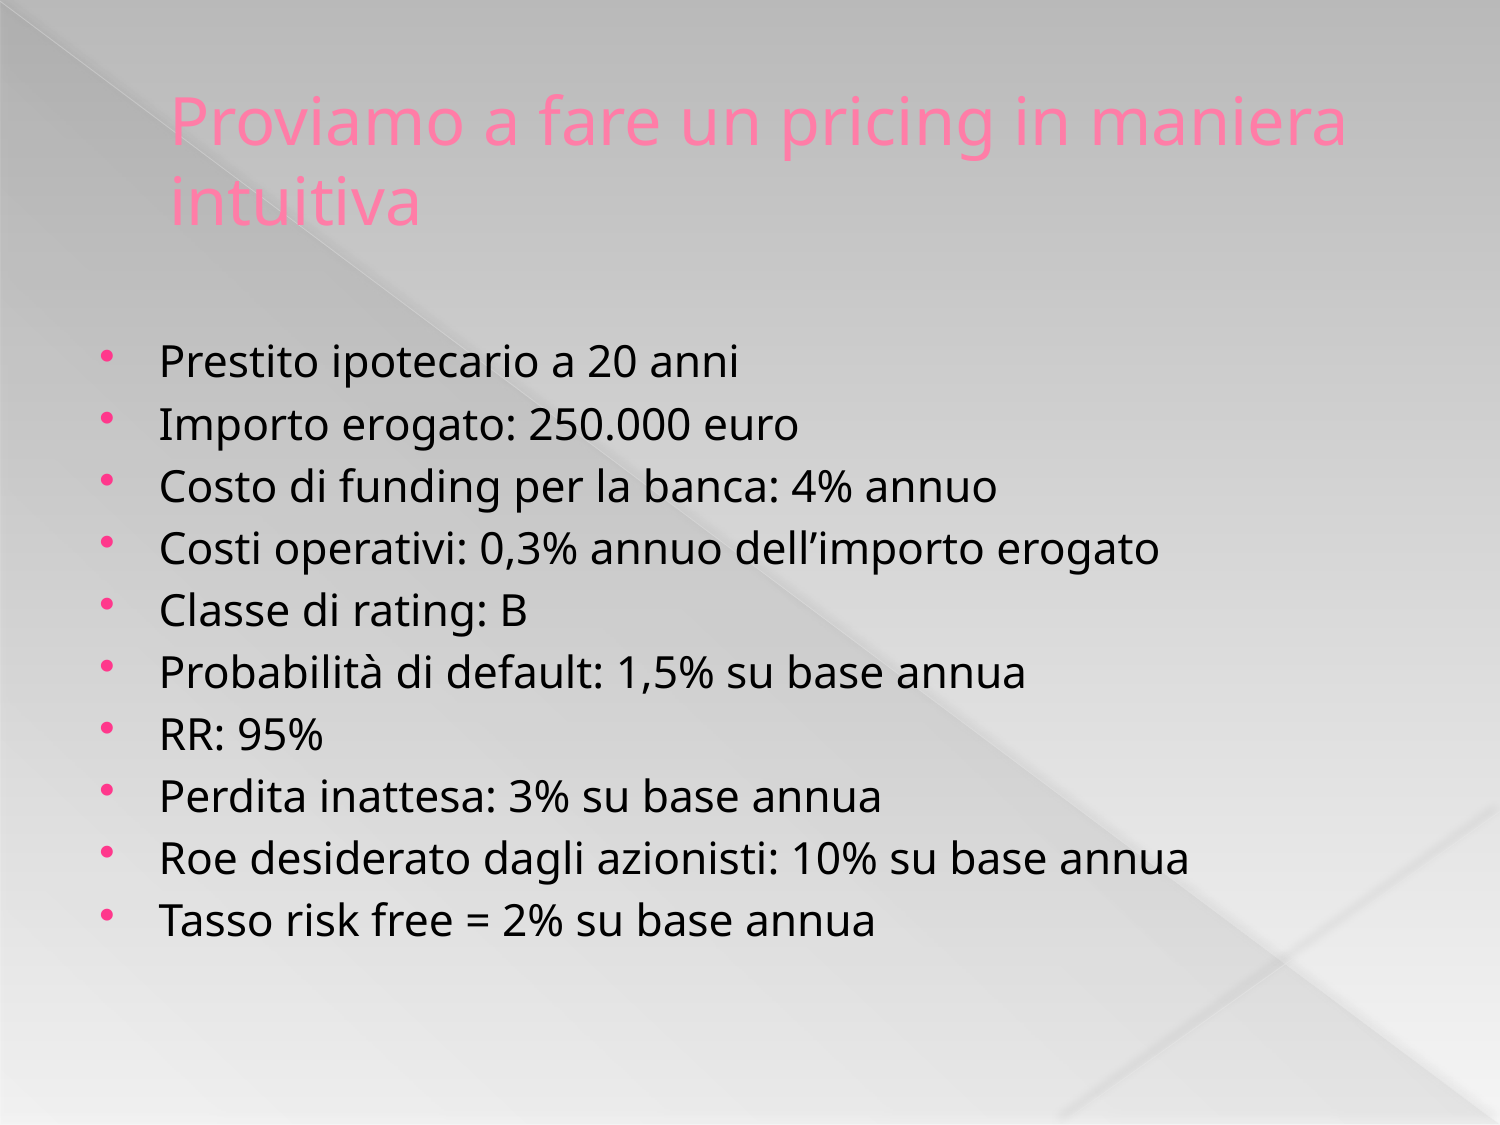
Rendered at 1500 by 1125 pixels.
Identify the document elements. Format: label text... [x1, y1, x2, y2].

title Proviamo a fare un pricing in maniera intuitiva [75, 43, 1425, 274]
list Prestito ipotecario a 20 anni Importo erogato: 250.000 euro Costo di funding per la banca: 4% annuo Costi operativi: 0,3% annuo dell’importo erogato Classe di rating: B Probabilità di default: 1,5% su base annua RR: 95% Perdita inattesa: 3% su base annua Roe desiderato dagli azionisti: 10% su base annua Tasso risk free = 2% su base annua [76, 326, 1427, 958]
